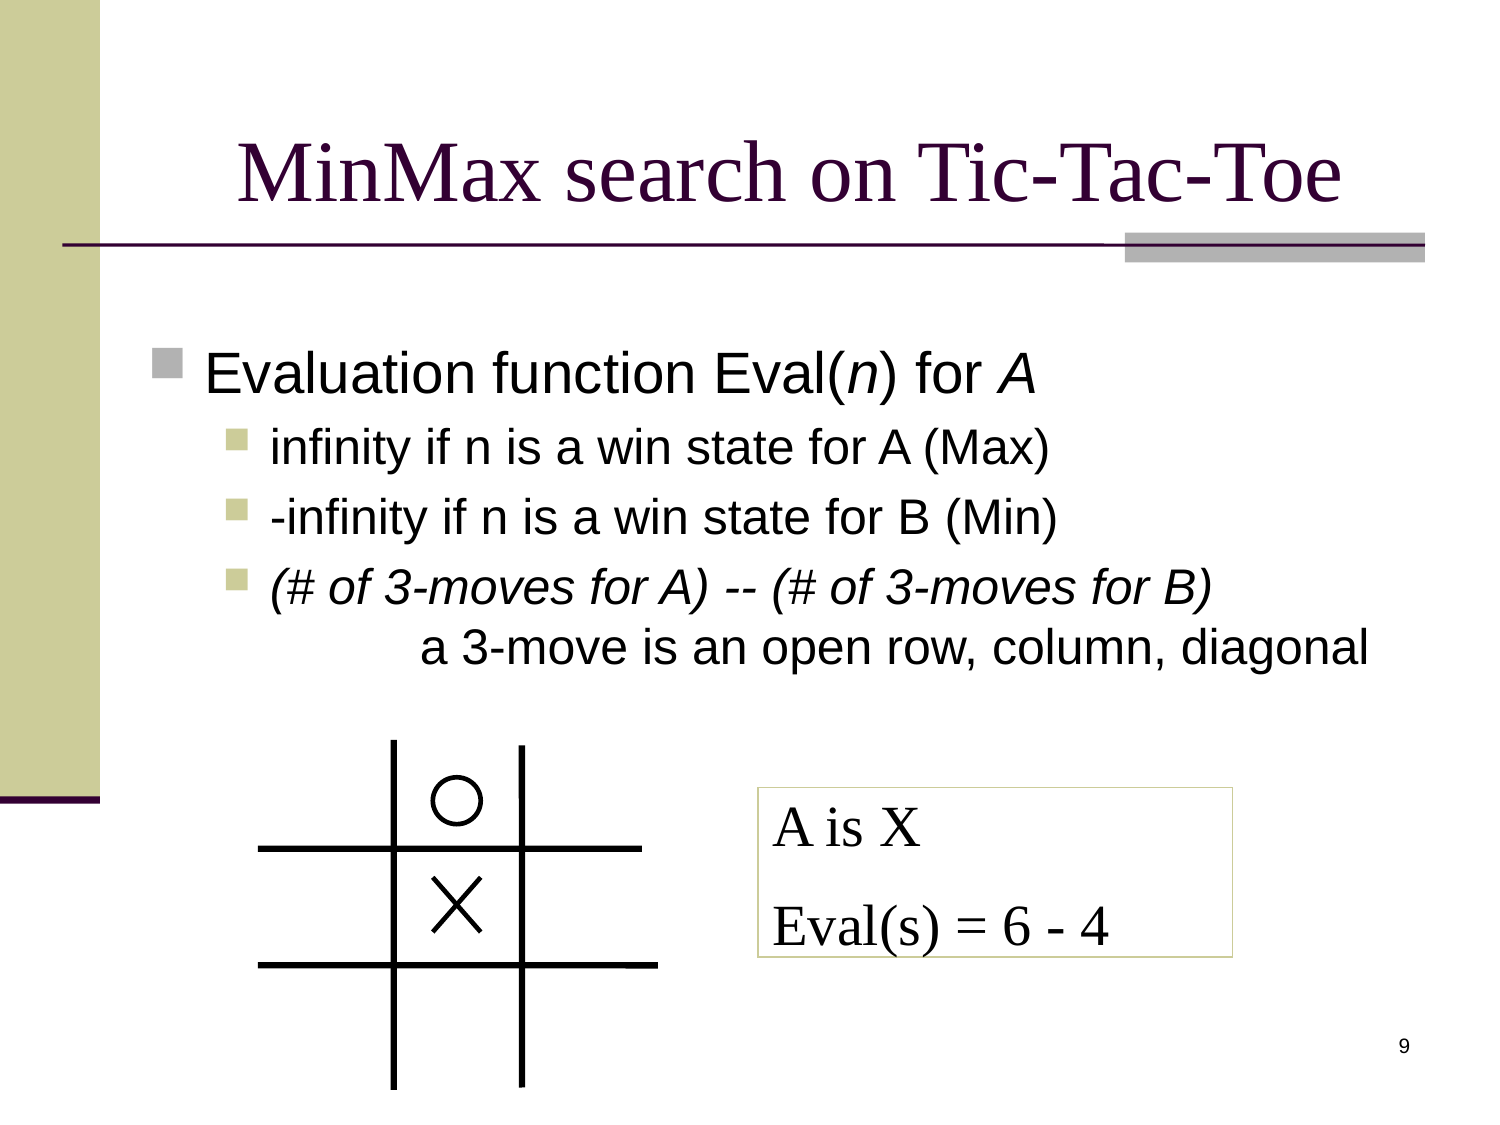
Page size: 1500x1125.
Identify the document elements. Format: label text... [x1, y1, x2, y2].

text_box [432, 777, 481, 825]
text_box A is X Eval(s) = 6 - 4 [757, 787, 1233, 957]
slide_number 9 [1112, 1024, 1426, 1101]
title MinMax search on Tic-Tac-Toe [221, 70, 1500, 263]
list Evaluation function Eval(n) for A infinity if n is a win state for A (Max) -infinity if n is a win state for B (Min) (# of 3-moves for A) -- (# of 3-moves for B) a 3-move is an open row, column, diagonal [132, 327, 1434, 726]
